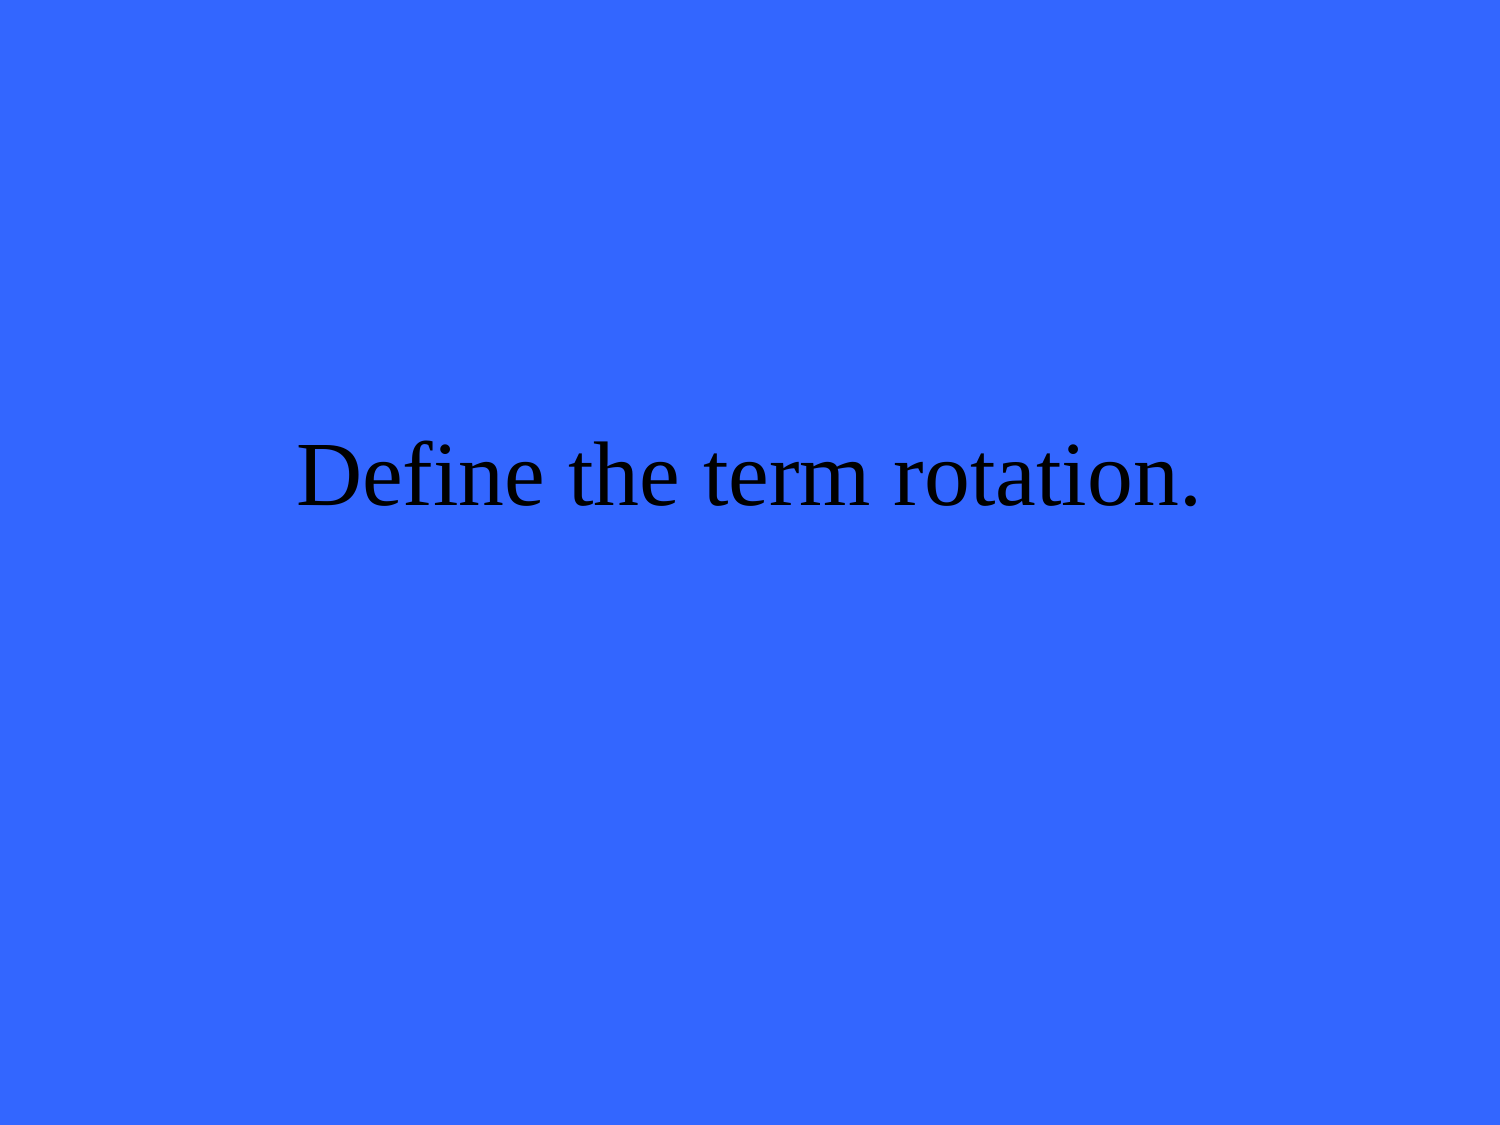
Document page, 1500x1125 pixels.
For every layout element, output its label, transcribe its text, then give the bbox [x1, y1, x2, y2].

title Define the term rotation. [112, 374, 1388, 563]
